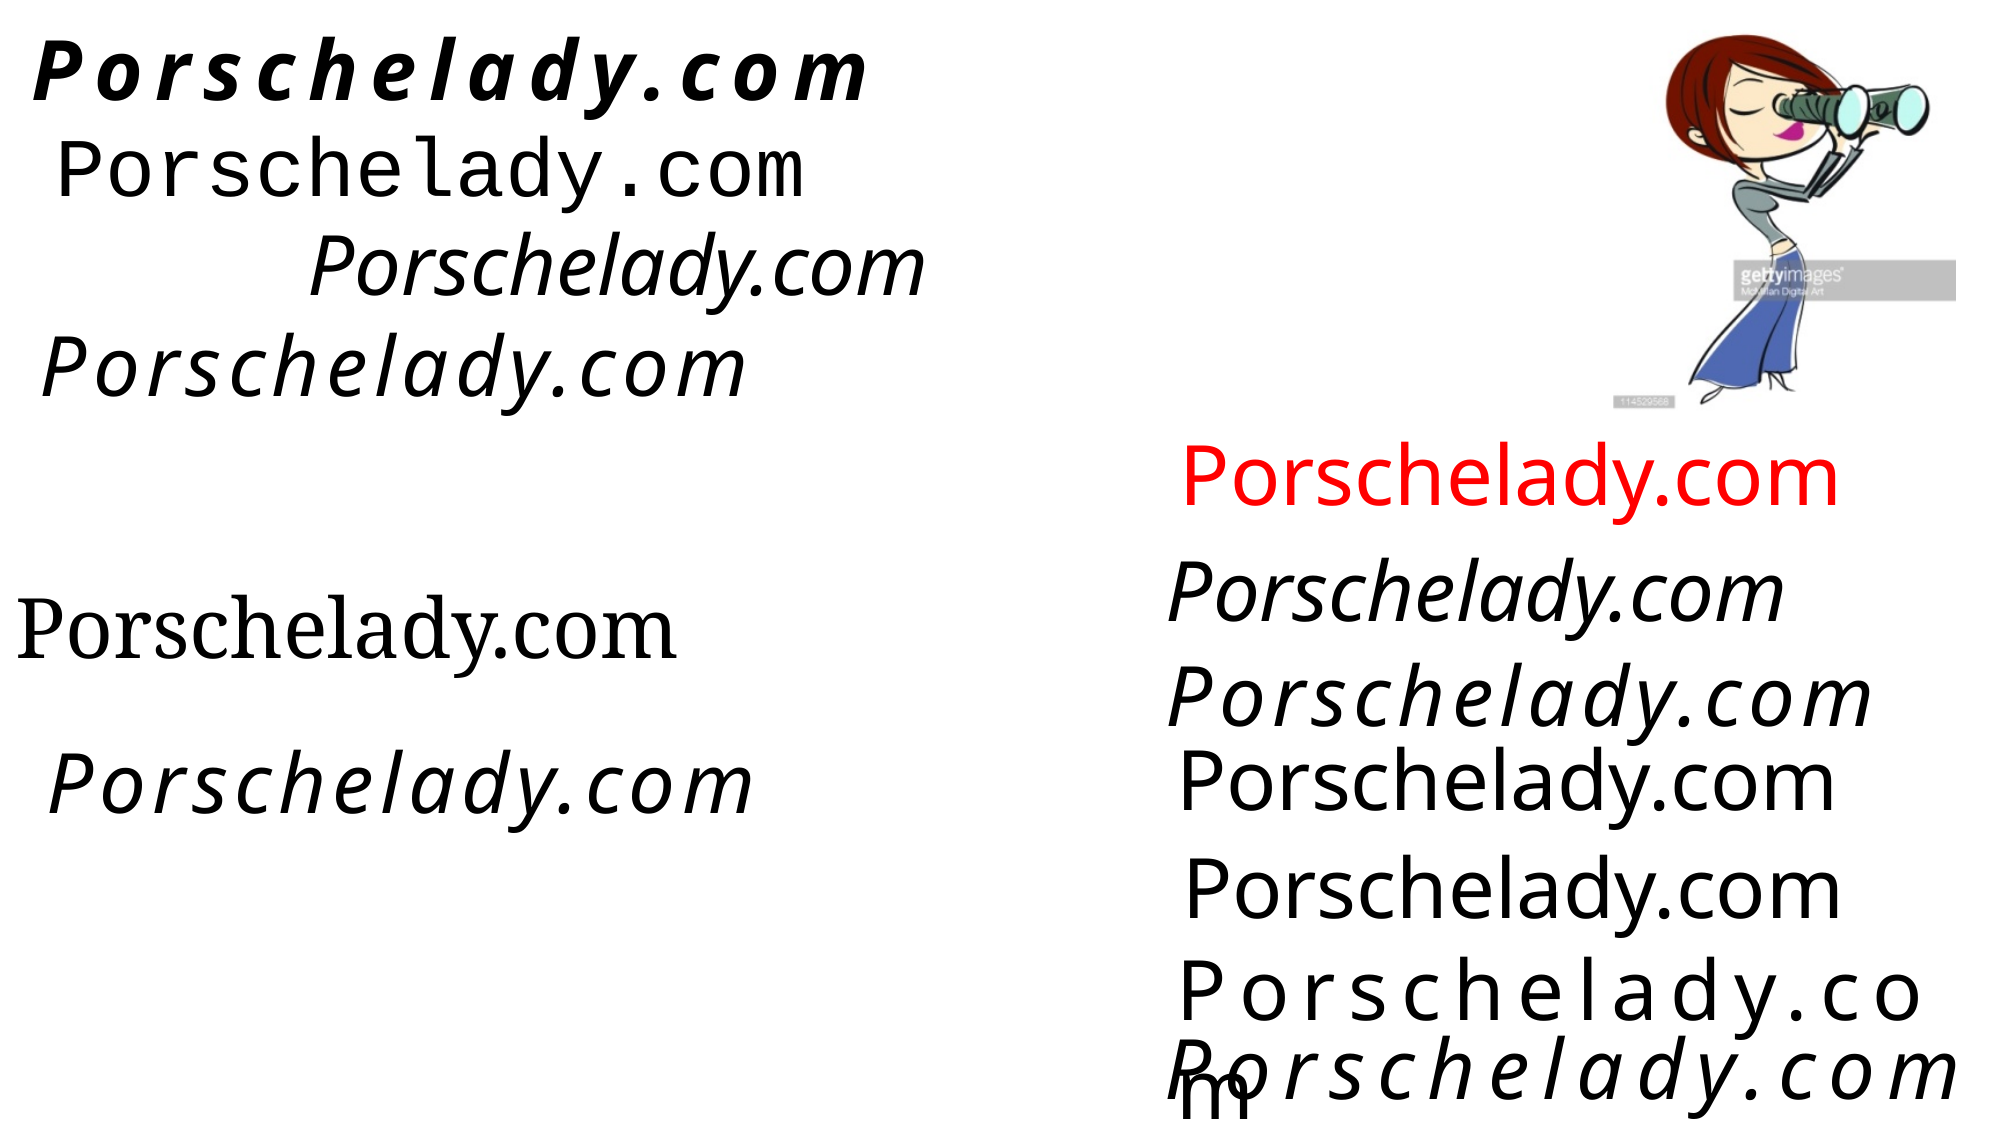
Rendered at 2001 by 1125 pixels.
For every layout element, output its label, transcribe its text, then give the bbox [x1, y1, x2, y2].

text_box Porschelady.com [0, 21, 900, 294]
text_box Porschelady.com [25, 305, 873, 421]
text_box Porschelady.com [1161, 929, 1953, 1008]
text_box Porschelady.com [1150, 635, 1956, 751]
text_box Porschelady.com [1149, 1008, 1977, 1124]
text_box Porschelady.com [0, 734, 802, 1006]
text_box Porschelady.com [1167, 827, 1958, 943]
text_box Porschelady.com [1150, 531, 1956, 635]
text_box Porschelady.com [1165, 414, 1956, 530]
subtitle Porschelady.com [168, 215, 1068, 488]
picture [1613, 12, 1956, 415]
title Porschelady.com [0, 567, 899, 684]
text_box Porschelady.com [1161, 719, 1952, 835]
